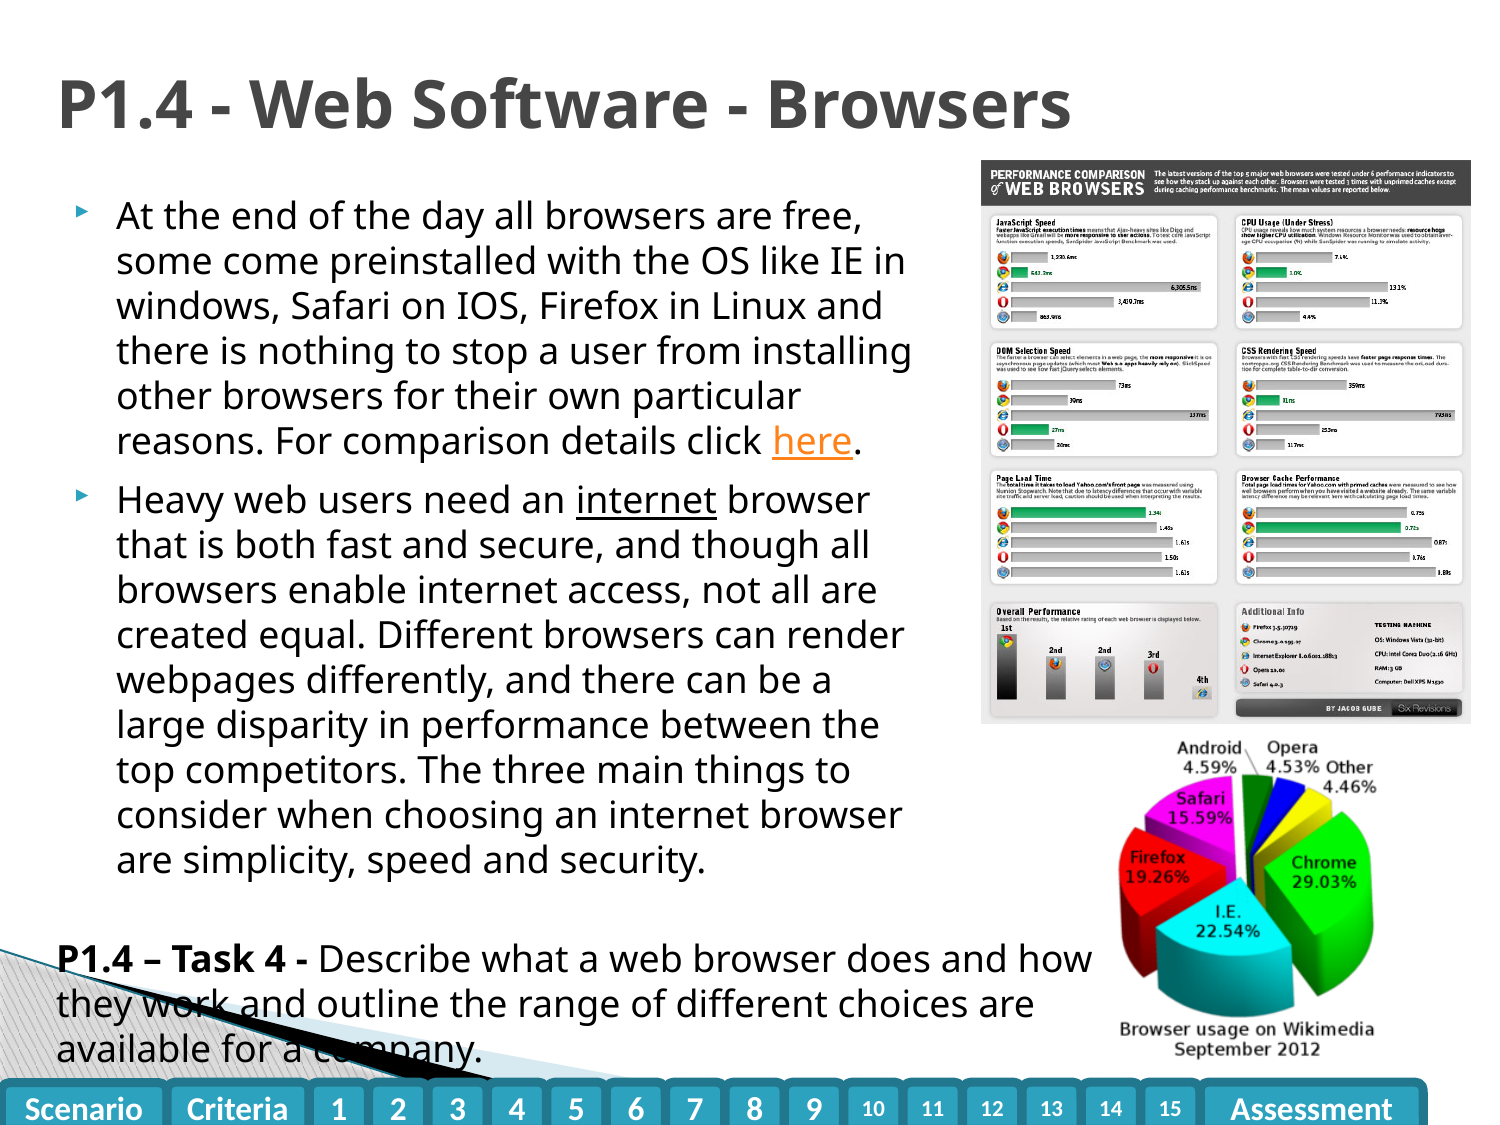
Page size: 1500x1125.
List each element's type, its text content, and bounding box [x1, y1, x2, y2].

picture [1115, 739, 1378, 1062]
list At the end of the day all browsers are free, some come preinstalled with the OS like IE in windows, Safari on IOS, Firefox in Linux and there is nothing to stop a user from installing other browsers for their own particular reasons. For comparison details click here. Heavy web users need an internet browser that is both fast and secure, and though all browsers enable internet access, not all are created equal. Different browsers can render webpages differently, and there can be a large disparity in performance between the top competitors. The three main things to consider when choosing an internet browser are simplicity, speed and security. [41, 184, 939, 881]
title P1.4 - Web Software - Browsers [41, 30, 1471, 173]
text_box P1.4 – Task 4 - Describe what a web browser does and how they work and outline the range of different choices are available for a company. [41, 927, 1140, 1078]
picture [981, 160, 1471, 724]
